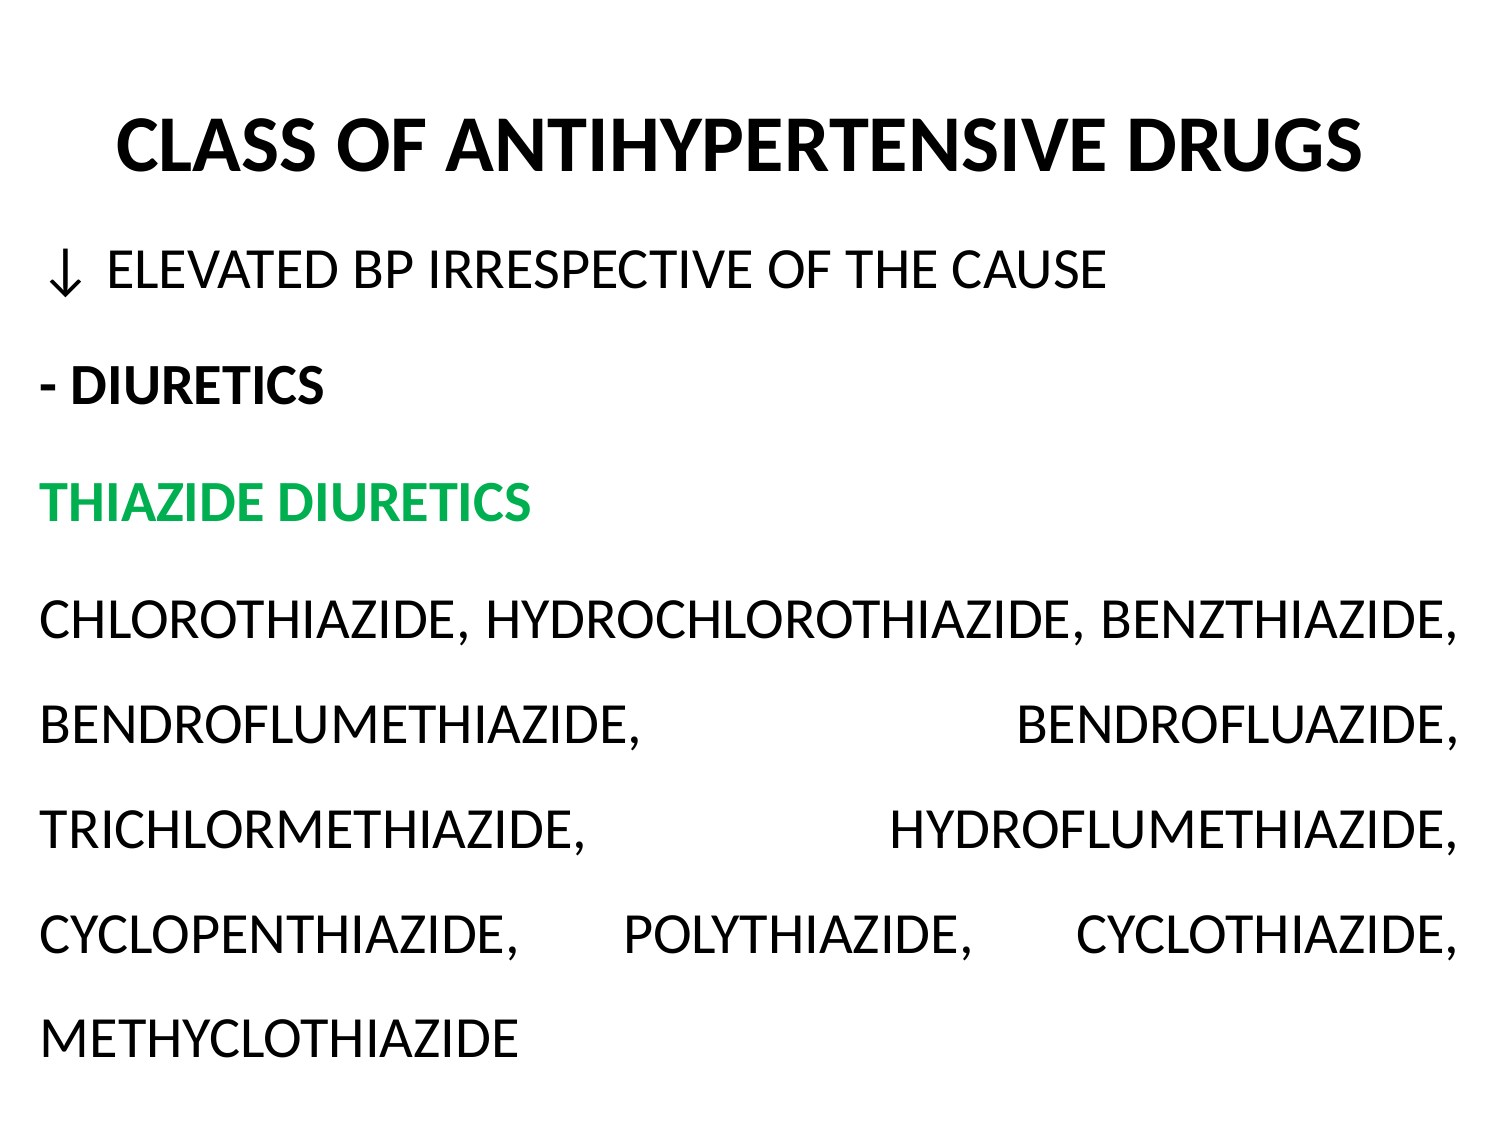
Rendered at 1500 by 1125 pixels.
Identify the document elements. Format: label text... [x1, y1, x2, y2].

title CLASS OF ANTIHYPERTENSIVE DRUGS [75, 45, 1425, 187]
list ↓ ELEVATED BP IRRESPECTIVE OF THE CAUSE - DIURETICS THIAZIDE DIURETICS CHLOROTHIAZIDE, HYDROCHLOROTHIAZIDE, BENZTHIAZIDE, BENDROFLUMETHIAZIDE, BENDROFLUAZIDE, TRICHLORMETHIAZIDE, HYDROFLUMETHIAZIDE, CYCLOPENTHIAZIDE, POLYTHIAZIDE, CYCLOTHIAZIDE, METHYCLOTHIAZIDE [24, 187, 1475, 1075]
